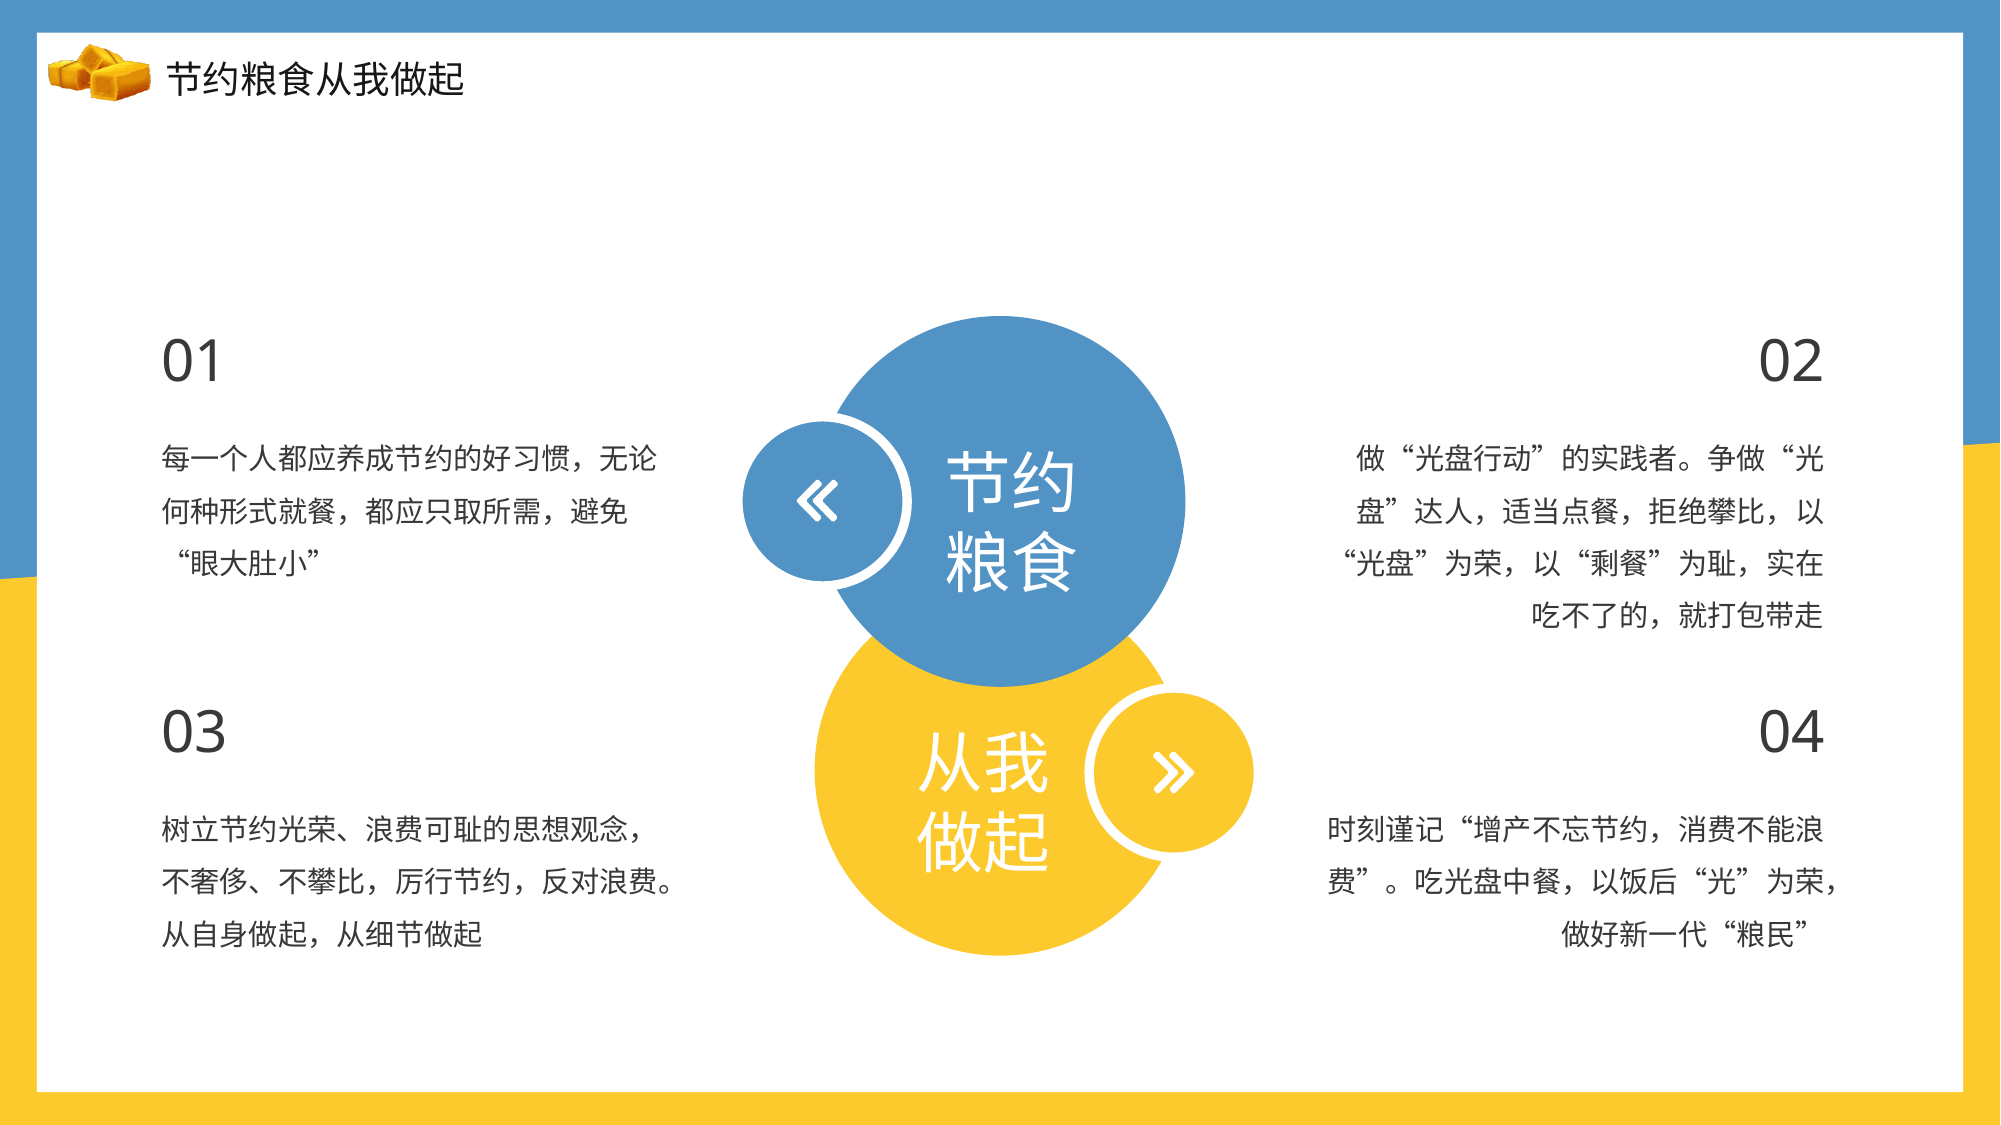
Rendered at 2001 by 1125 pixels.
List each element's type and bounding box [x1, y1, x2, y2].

text_box [146, 315, 692, 580]
text_box [1293, 315, 1840, 633]
text_box [737, 416, 908, 586]
picture [4, 44, 170, 114]
text_box [814, 687, 1186, 956]
text_box [0, 0, 2000, 1125]
text_box [1089, 687, 1259, 858]
text_box [146, 686, 692, 951]
text_box [814, 315, 1186, 687]
text_box [1293, 686, 1840, 951]
